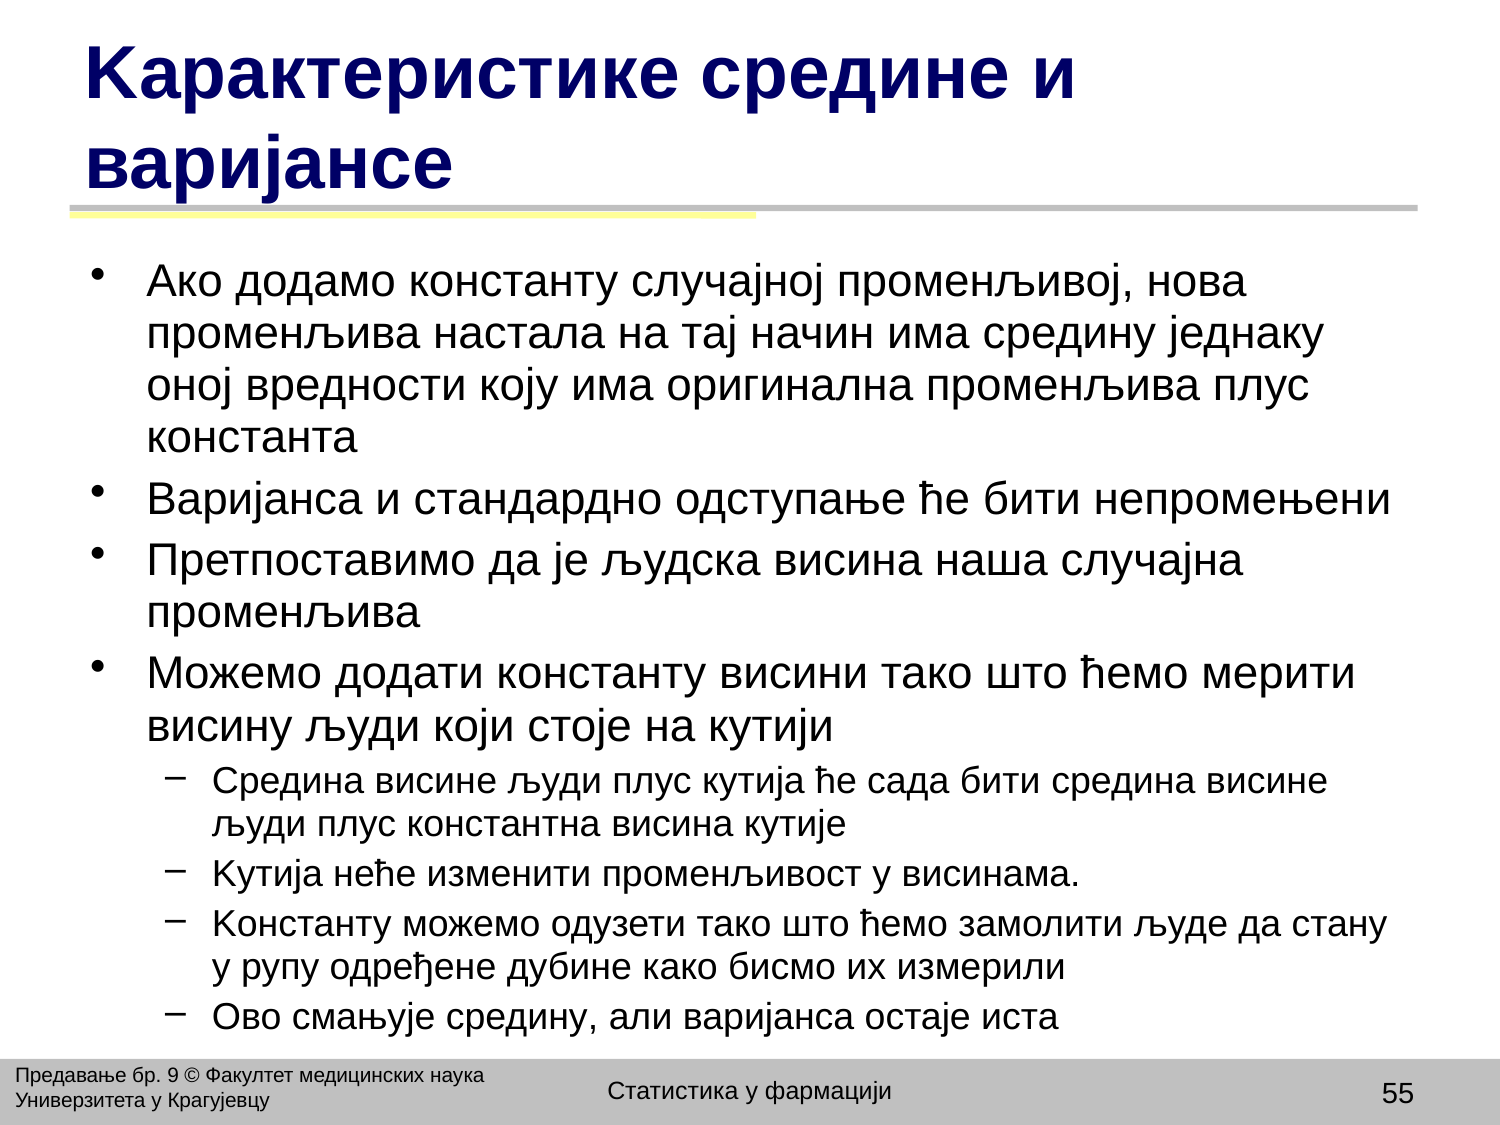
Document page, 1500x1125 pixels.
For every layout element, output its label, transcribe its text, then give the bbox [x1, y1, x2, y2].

slide_number 55 [1079, 1066, 1430, 1125]
footer Статистика у фармацији [512, 1066, 988, 1125]
title Kарактеристике средине и варијансе [69, 19, 1426, 208]
slide_number Предавање бр. 9 © Факултет медицинских наука Универзитета у Крагујевцу [0, 1053, 609, 1108]
list Aко додамо константу случајној променљивој, нова променљива настала на тај начин има средину једнаку оној вредности коју има оригинална променљива плус константа Варијанса и стандардно одступање ће бити непромењени Претпоставимо да је људска висина наша случајна променљива Mожемо додати константу висини тако што ћемо мерити висину људи који стоје на кутији Средина висине људи плус кутија ће сада бити средина висине људи плус константна висина кутије Kутија неће изменити променљивост у висинама. Kонстанту можемо одузети тако што ћемо замолити људе да стану у рупу одређене дубине како бисмо их измерили Ово смањује средину, али варијанса остаје иста [74, 246, 1426, 1023]
